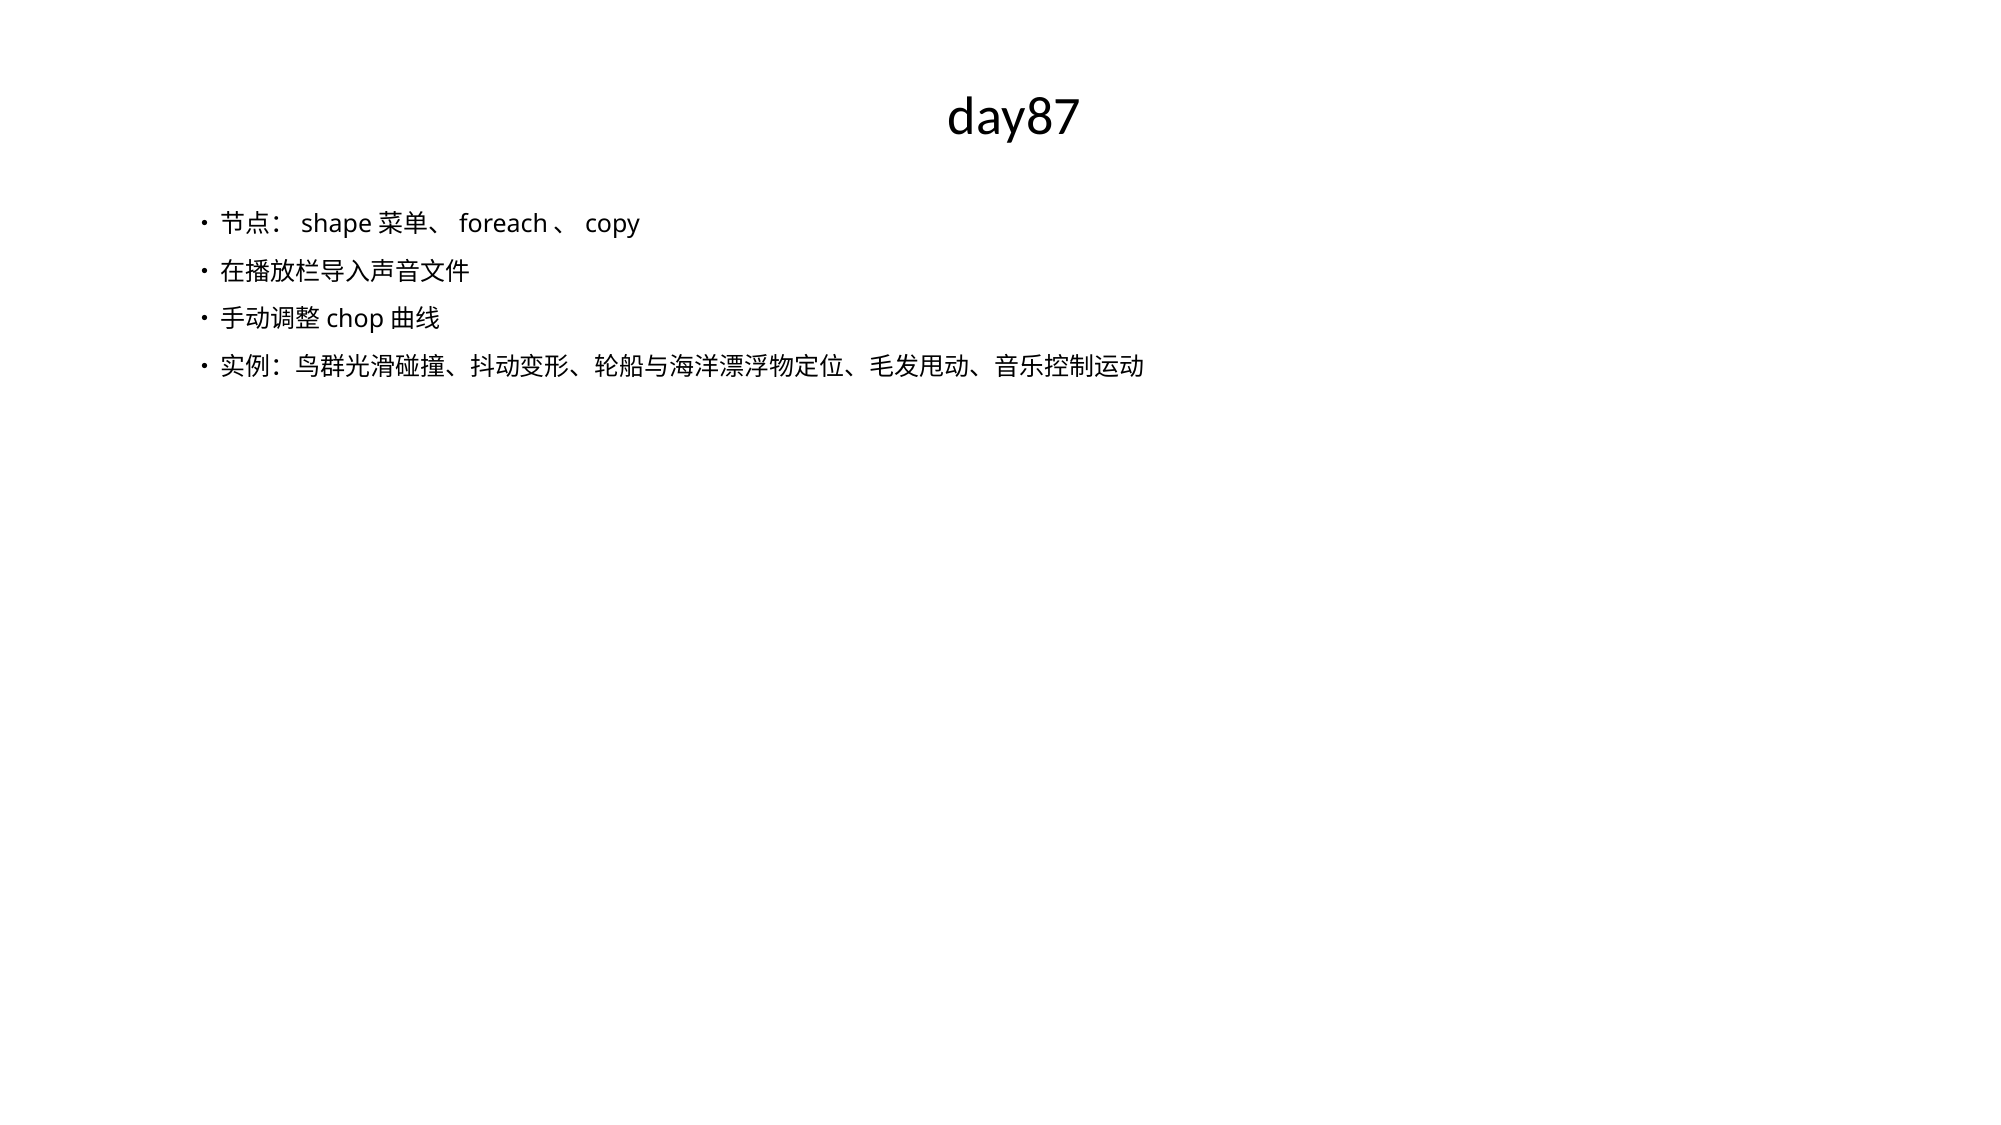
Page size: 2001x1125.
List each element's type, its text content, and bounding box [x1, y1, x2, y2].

subtitle • 节点：shape菜单、foreach、copy • 在播放栏导入声音文件 • 手动调整chop曲线 • 实例：鸟群光滑碰撞、抖动变形、轮船与海洋漂浮物定位、毛发甩动、音乐控制运动 [176, 203, 1815, 903]
title day87 [543, 41, 1486, 154]
